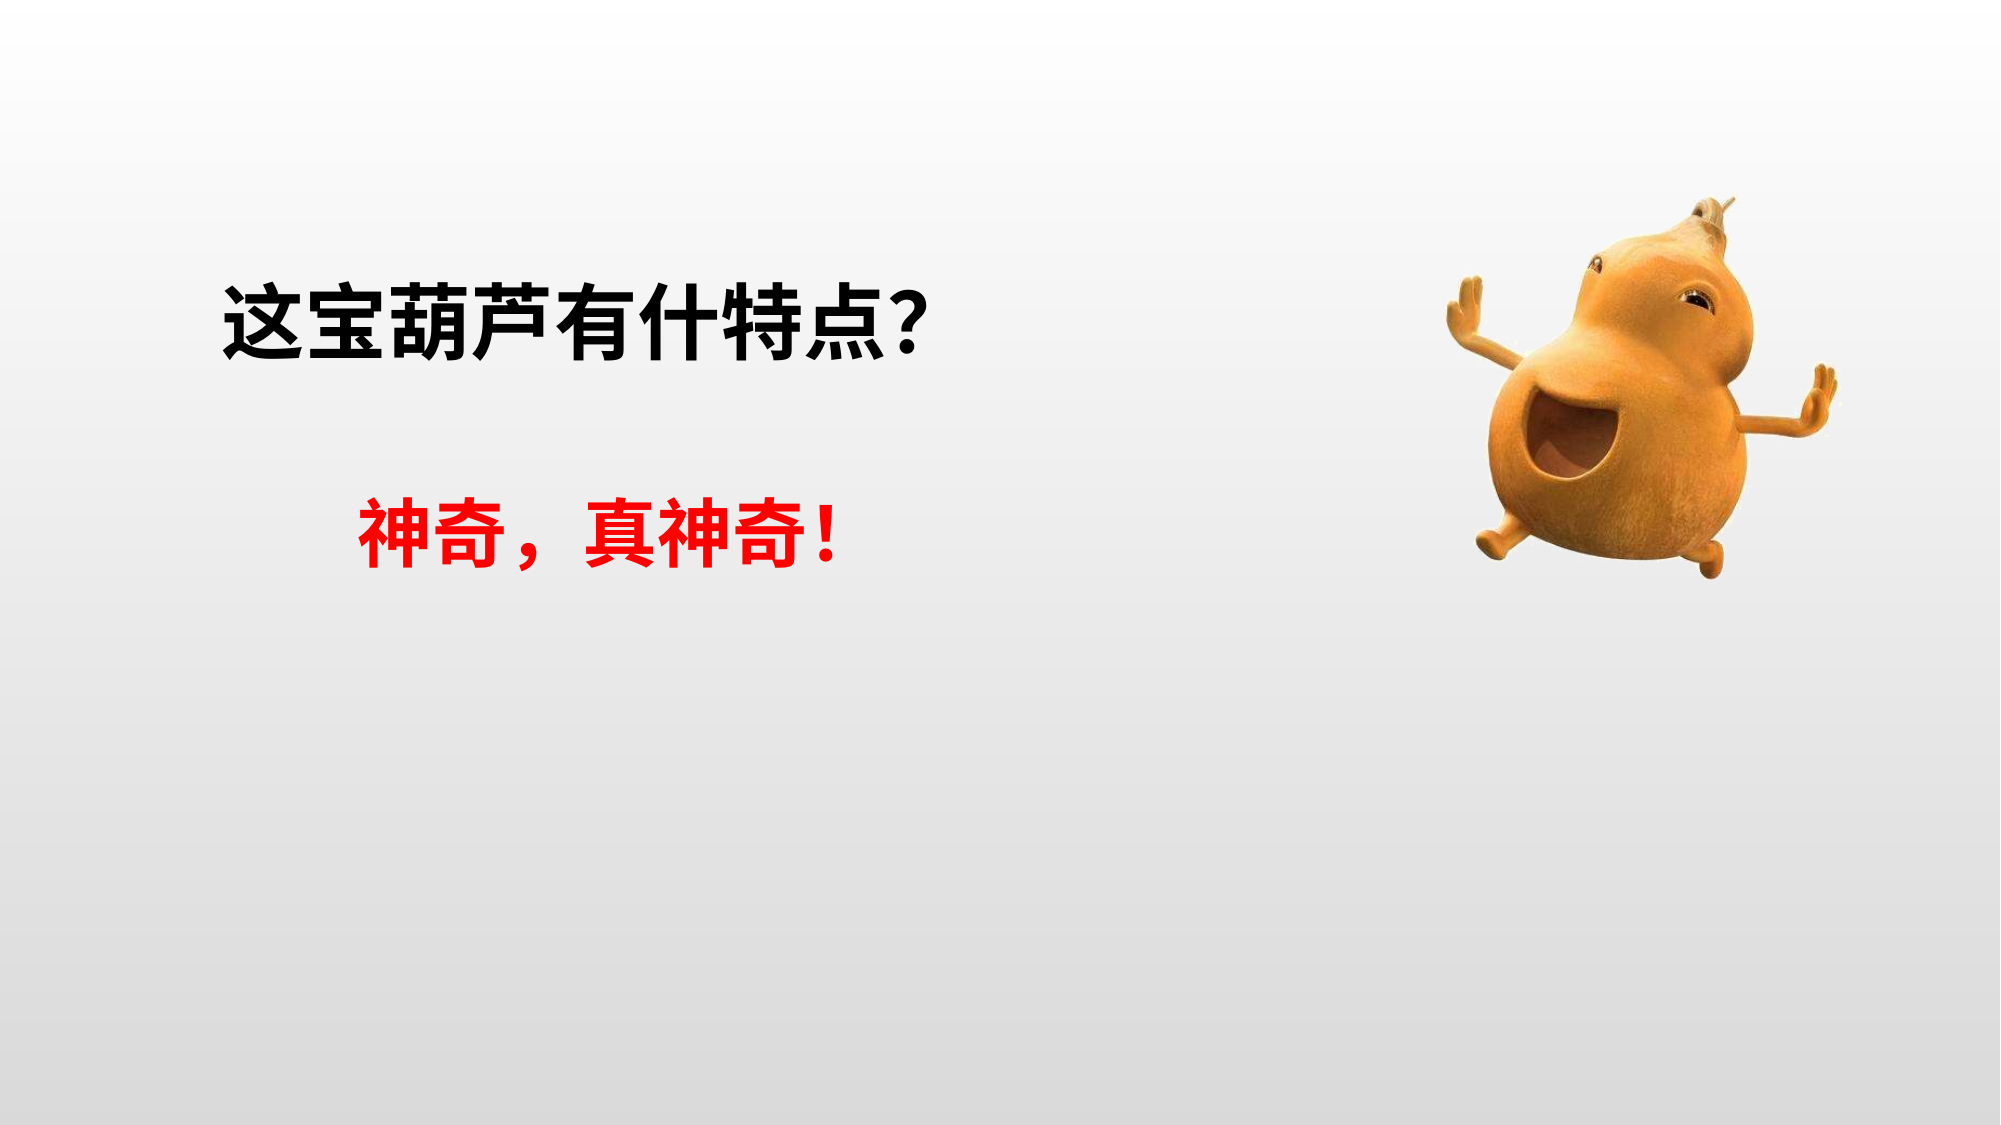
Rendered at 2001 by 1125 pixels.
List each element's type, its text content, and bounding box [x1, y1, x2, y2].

text_box 这宝葫芦有什特点？ [206, 232, 1116, 378]
picture [1327, 142, 1922, 601]
text_box 神奇，真神奇！ [343, 461, 857, 584]
